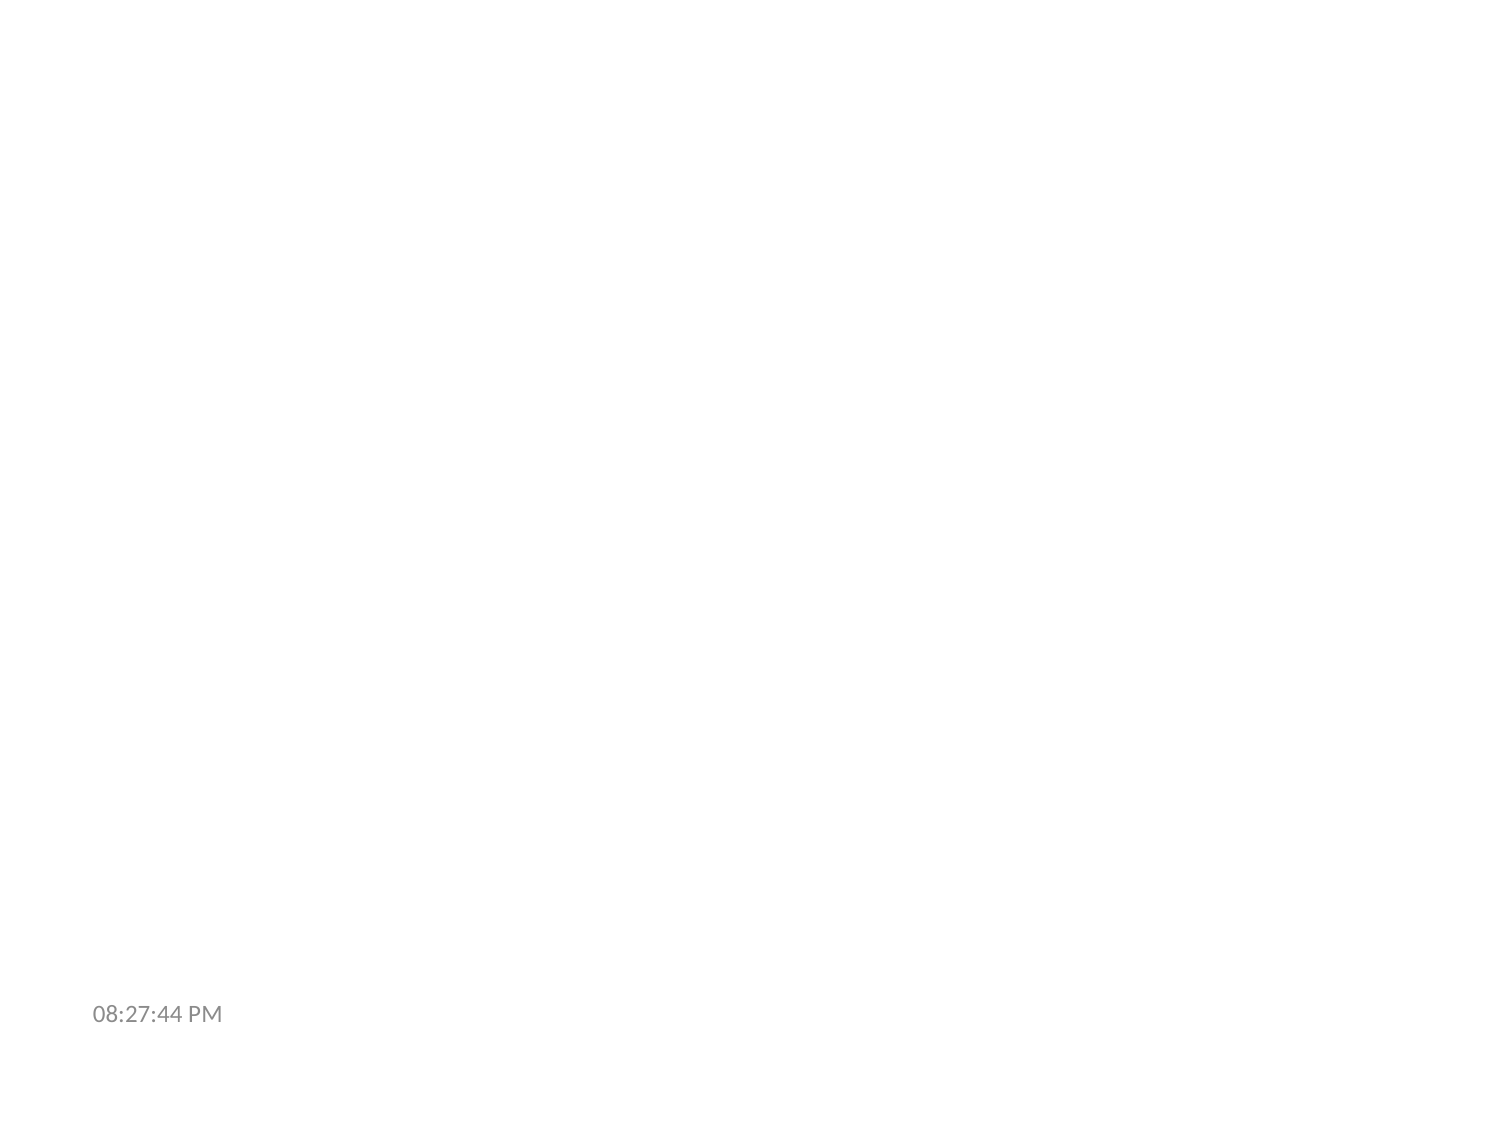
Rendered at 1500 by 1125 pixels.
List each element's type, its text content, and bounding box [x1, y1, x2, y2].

text_box 3:35:09 PM [77, 982, 428, 1043]
